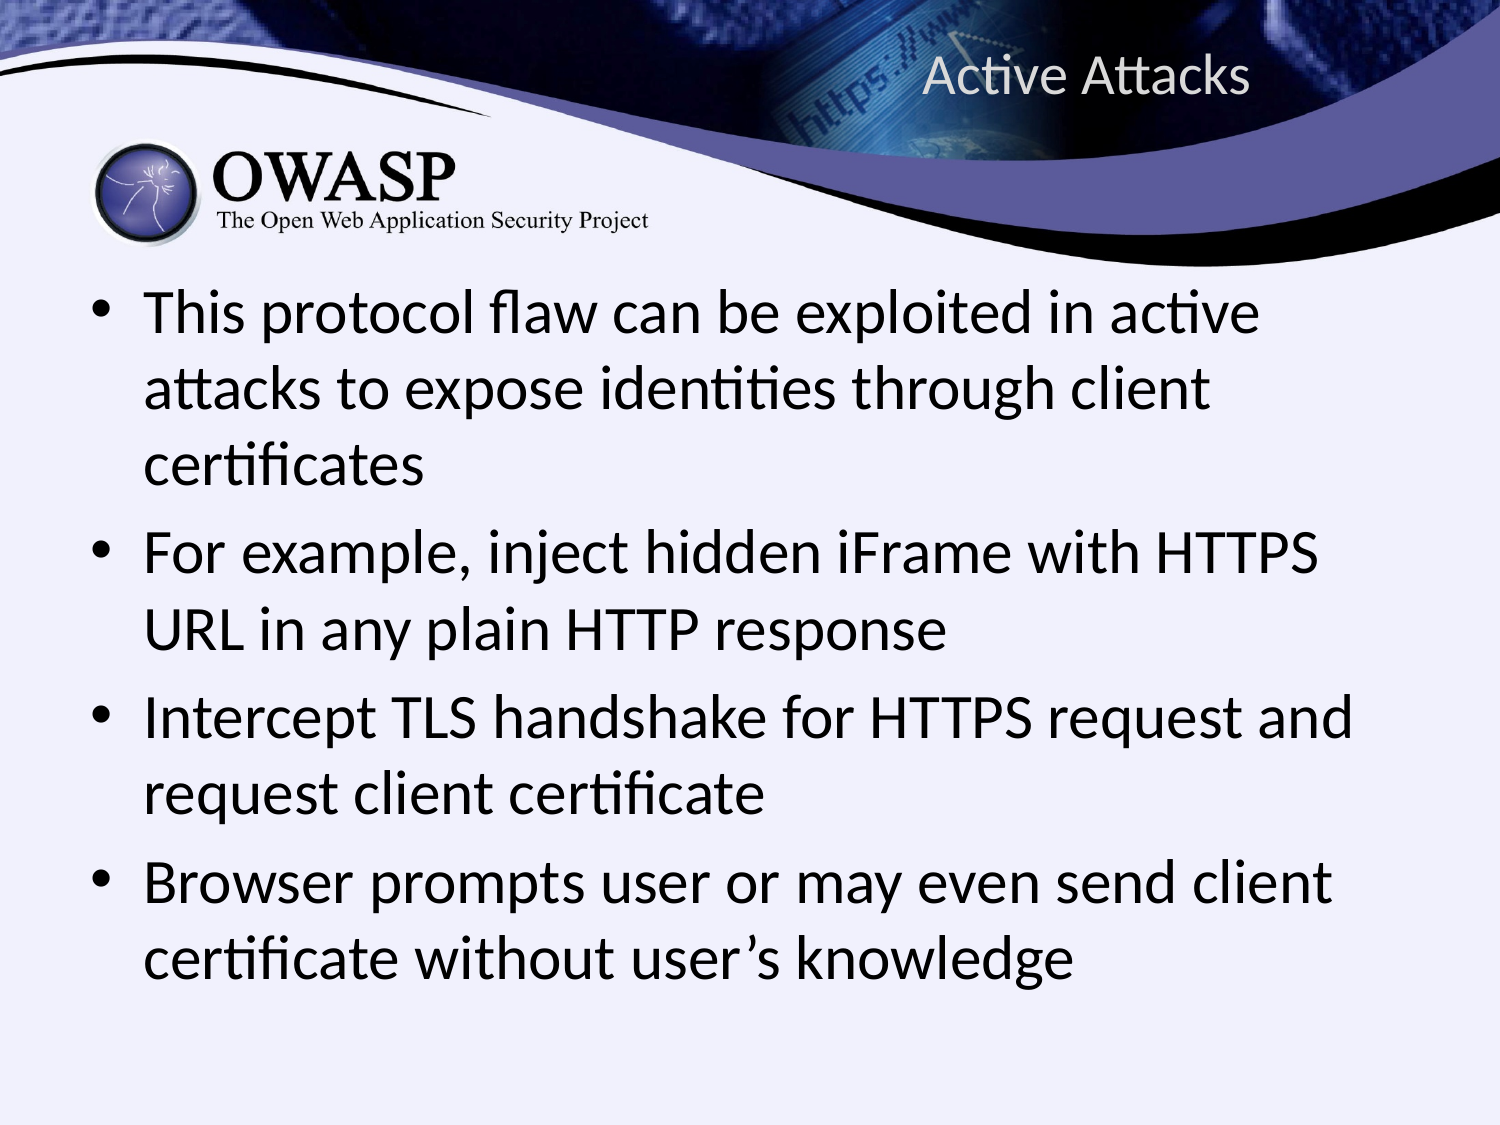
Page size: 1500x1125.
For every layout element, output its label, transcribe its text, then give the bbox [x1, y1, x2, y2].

picture [0, 0, 1500, 1125]
title Active Attacks [699, 12, 1475, 130]
list This protocol flaw can be exploited in active attacks to expose identities through client certificates For example, inject hidden iFrame with HTTPS URL in any plain HTTP response Intercept TLS handshake for HTTPS request and request client certificate Browser prompts user or may even send client certificate without user’s knowledge [75, 262, 1425, 1005]
